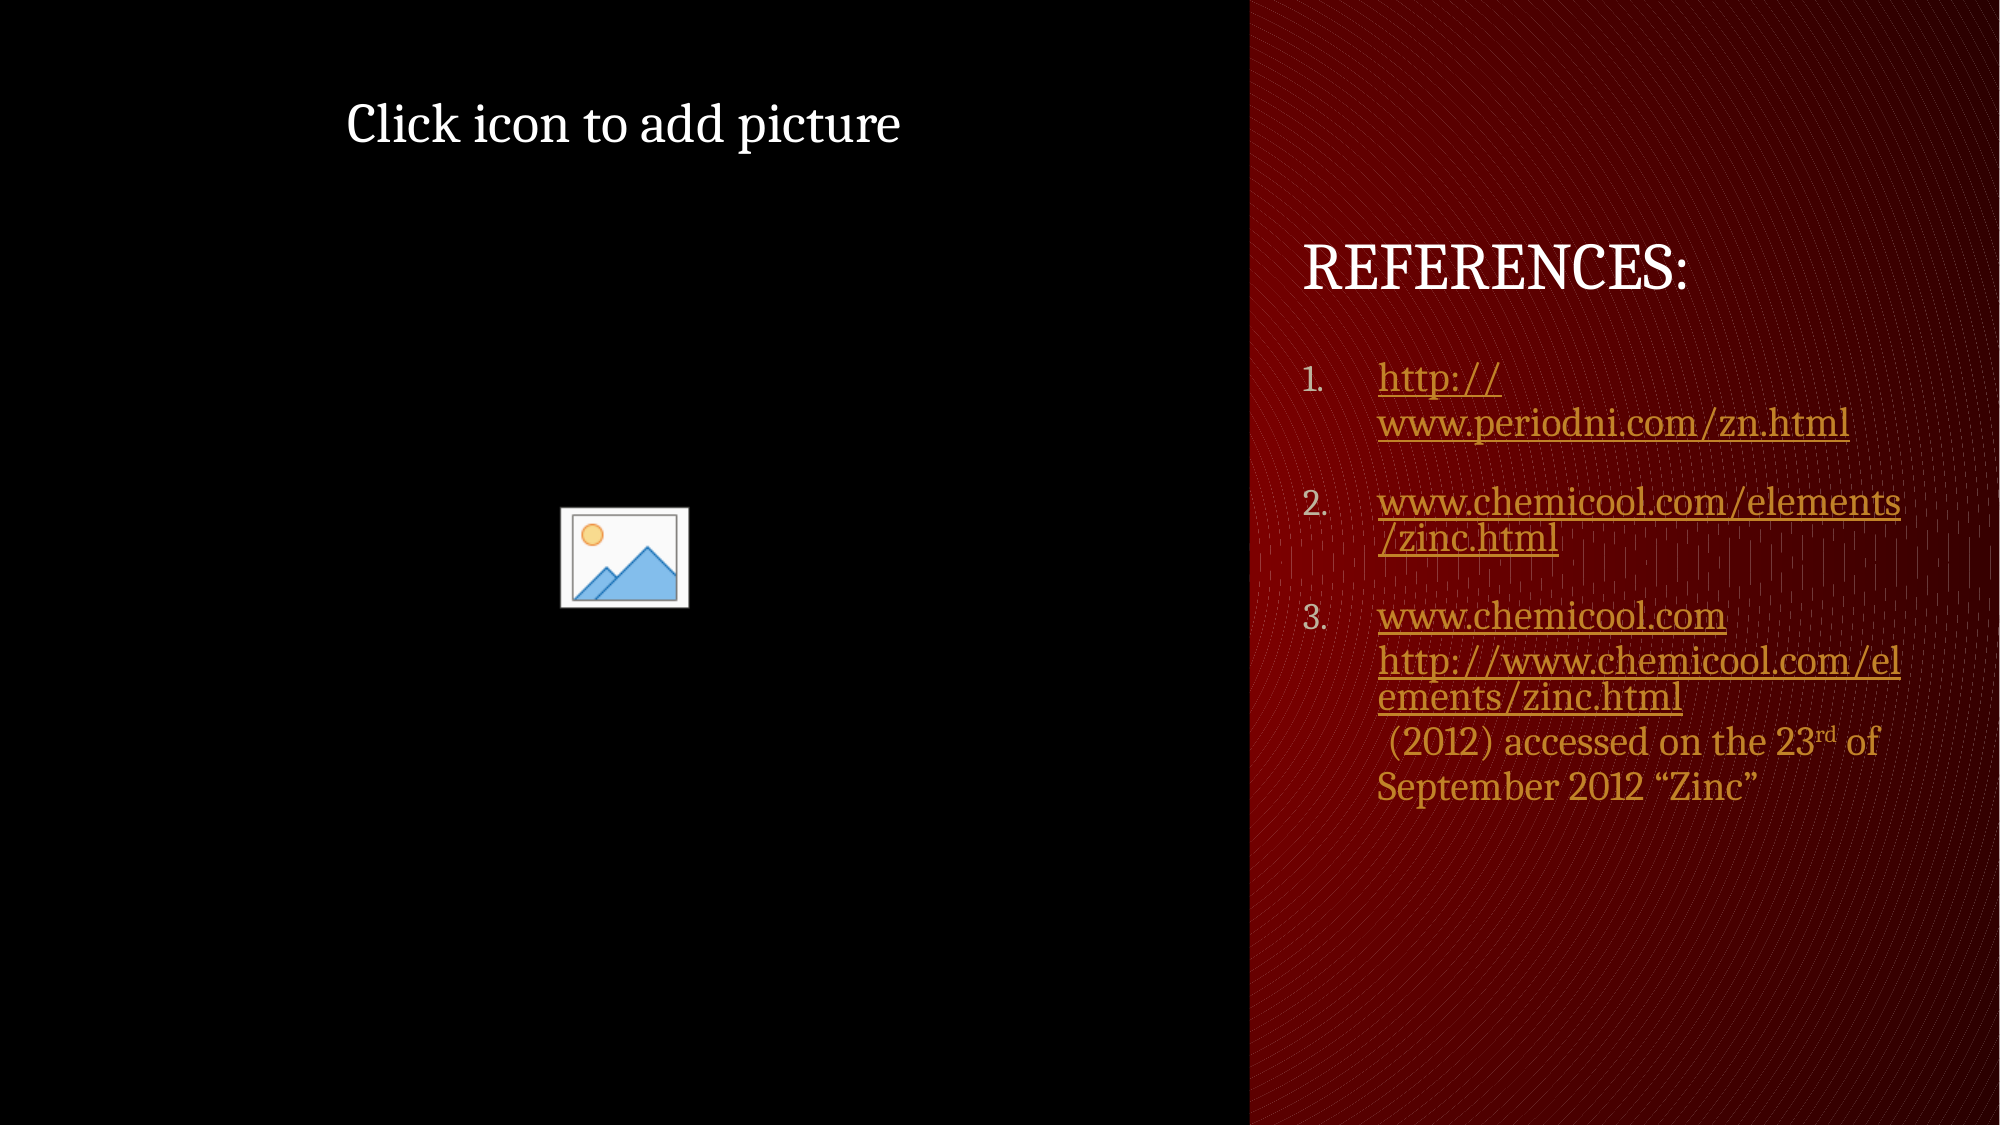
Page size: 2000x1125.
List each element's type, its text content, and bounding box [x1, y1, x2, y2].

list http://www.periodni.com/zn.html www.chemicool.com/elements/zinc.html www.chemicool.comhttp://www.chemicool.com/elements/zinc.html (2012) accessed on the 23rd of September 2012 “Zinc” [1282, 345, 1933, 1046]
picture [82, 78, 1167, 1038]
title References: [1282, 79, 1933, 313]
